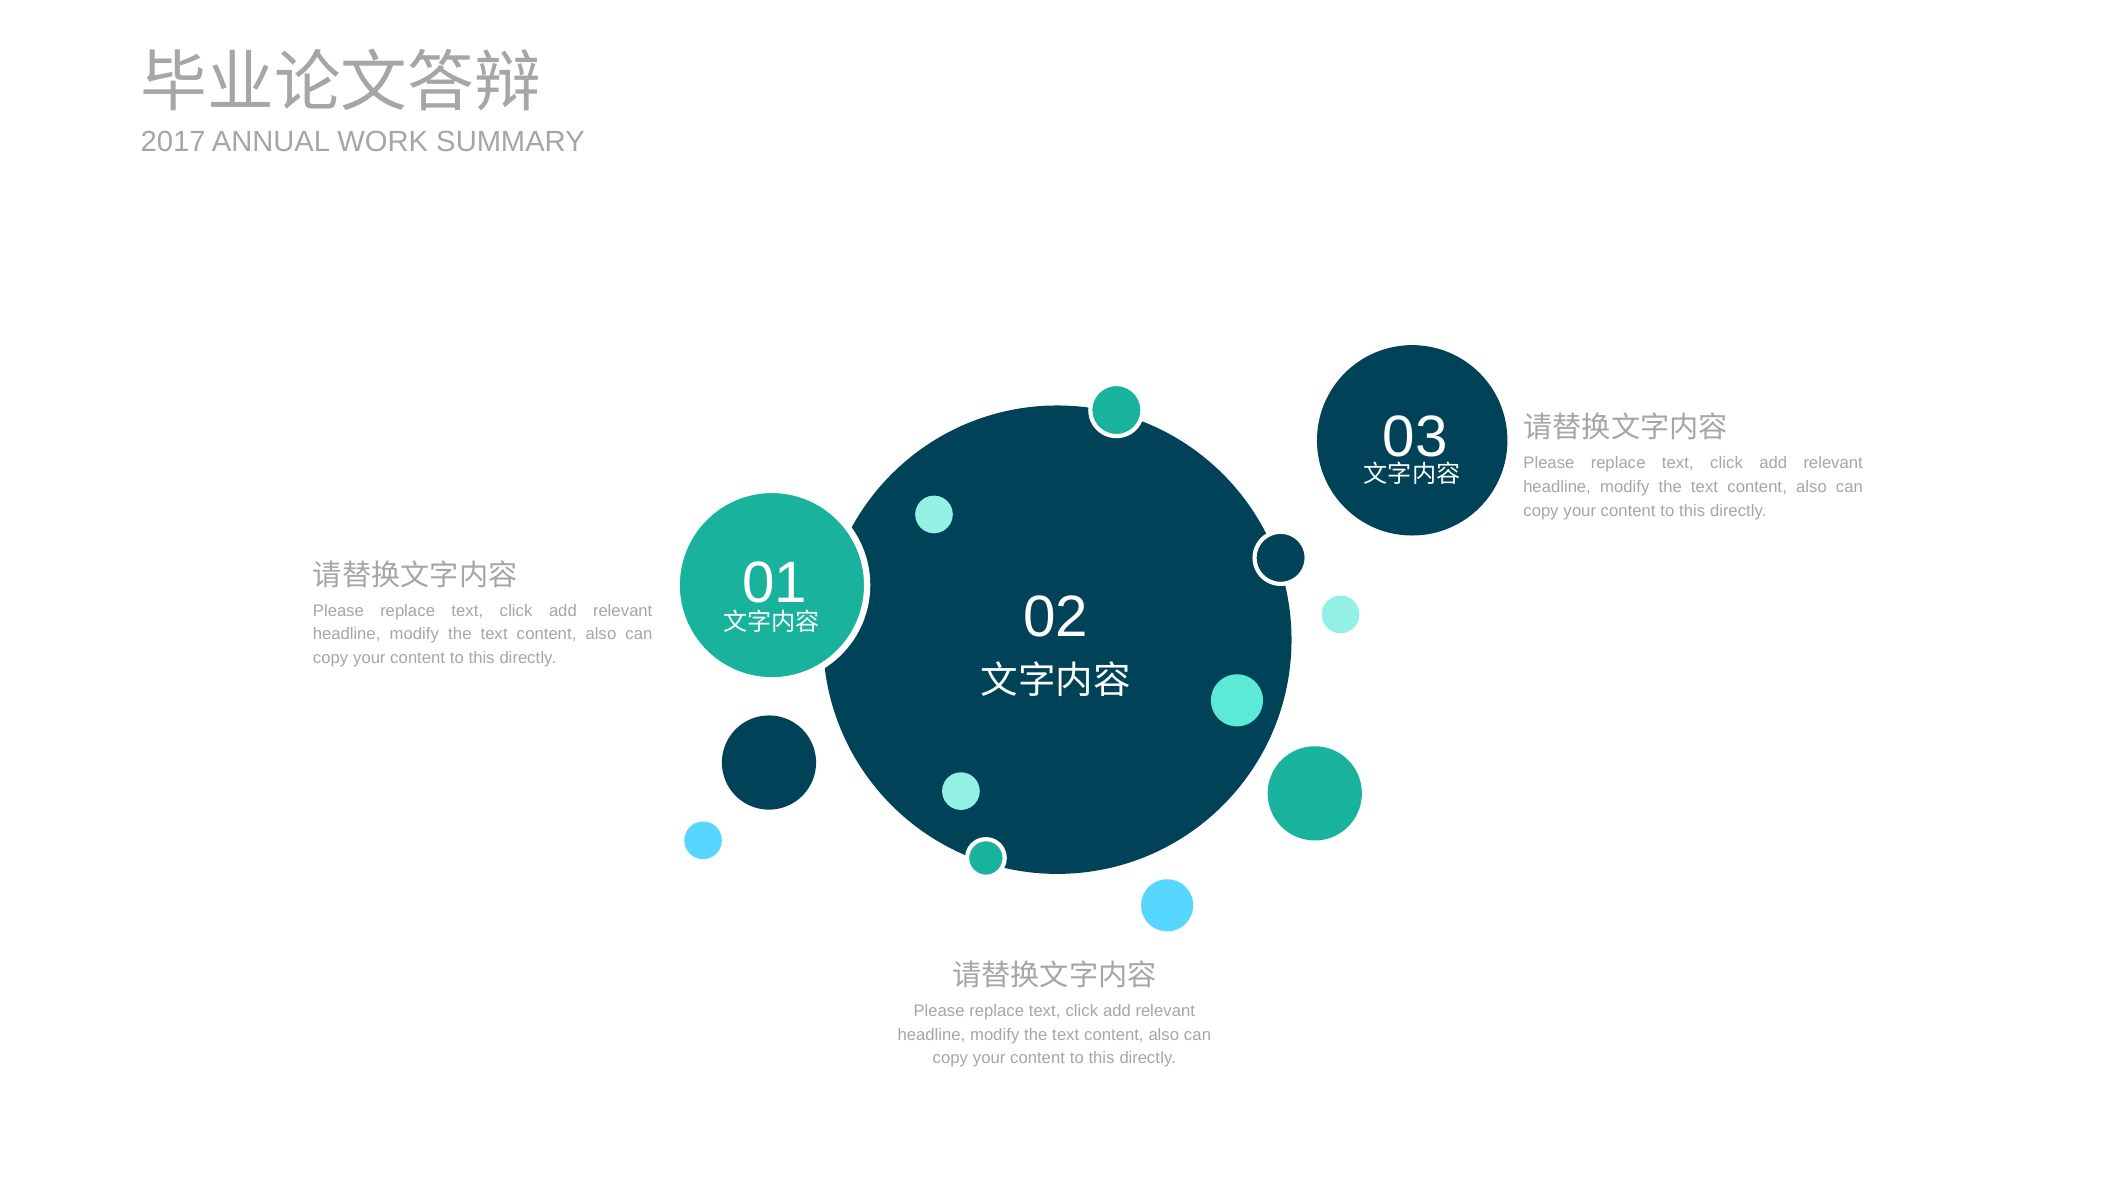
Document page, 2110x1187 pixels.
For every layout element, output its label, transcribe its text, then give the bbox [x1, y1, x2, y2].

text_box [676, 345, 1508, 932]
text_box Please replace text, click add relevant headline, modify the text content, also can copy your content to this directly. [312, 595, 653, 668]
text_box 2017 ANNUAL WORK SUMMARY [140, 122, 602, 158]
text_box 毕业论文答辩 [140, 38, 789, 119]
text_box 请替换文字内容 [925, 949, 1184, 992]
text_box 请替换文字内容 [1523, 401, 1781, 444]
text_box Please replace text, click add relevant headline, modify the text content, also can copy your content to this directly. [884, 995, 1225, 1068]
text_box Please replace text, click add relevant headline, modify the text content, also can copy your content to this directly. [1523, 447, 1864, 520]
text_box 请替换文字内容 [312, 549, 571, 592]
